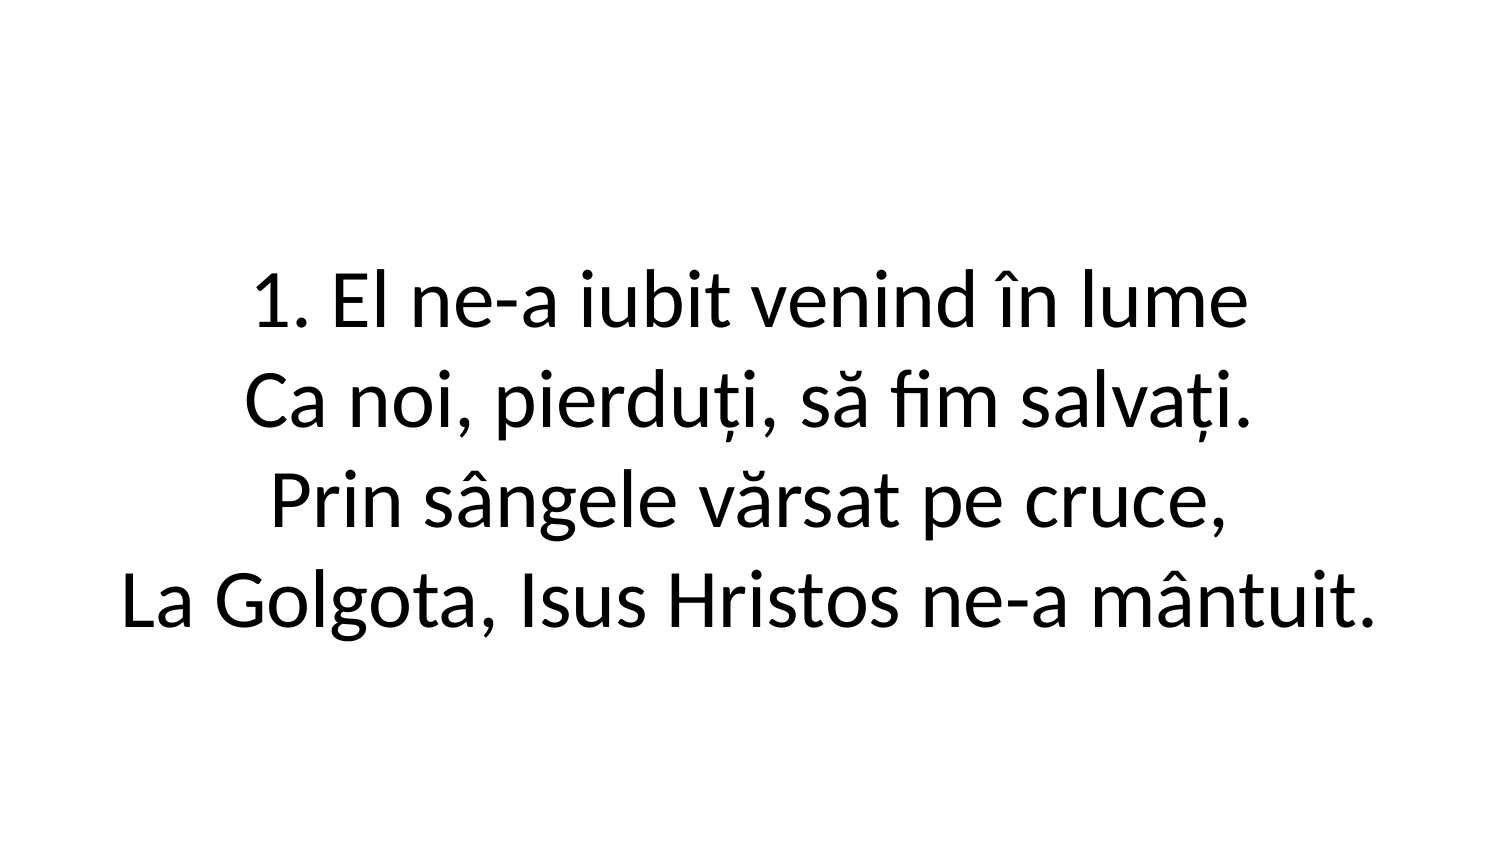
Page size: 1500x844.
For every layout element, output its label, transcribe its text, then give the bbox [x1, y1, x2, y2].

text_box 1. El ne-a iubit venind în lume Ca noi, pierduți, să fim salvați. Prin sângele vărsat pe cruce, La Golgota, Isus Hristos ne-a mântuit. [105, 192, 1395, 652]
